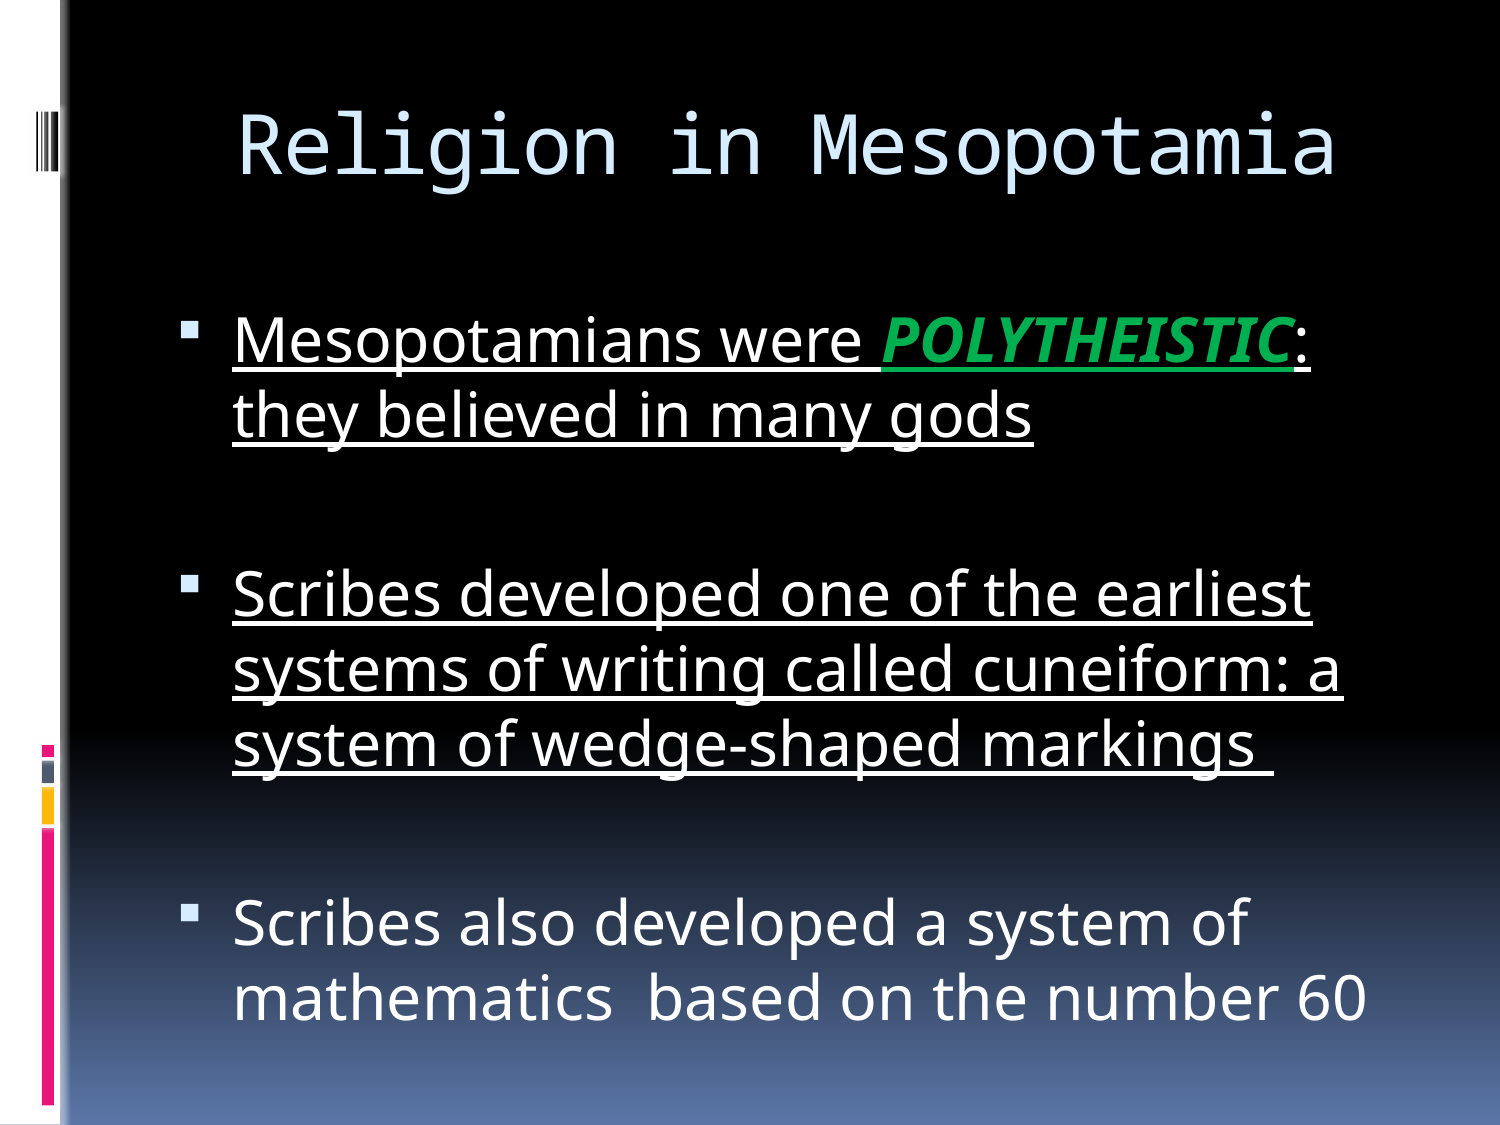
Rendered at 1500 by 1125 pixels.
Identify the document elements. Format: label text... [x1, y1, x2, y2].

list Mesopotamians were POLYTHEISTIC: they believed in many gods Scribes developed one of the earliest systems of writing called cuneiform: a system of wedge-shaped markings Scribes also developed a system of mathematics based on the number 60 [150, 292, 1425, 1043]
title Religion in Mesopotamia [150, 83, 1425, 234]
